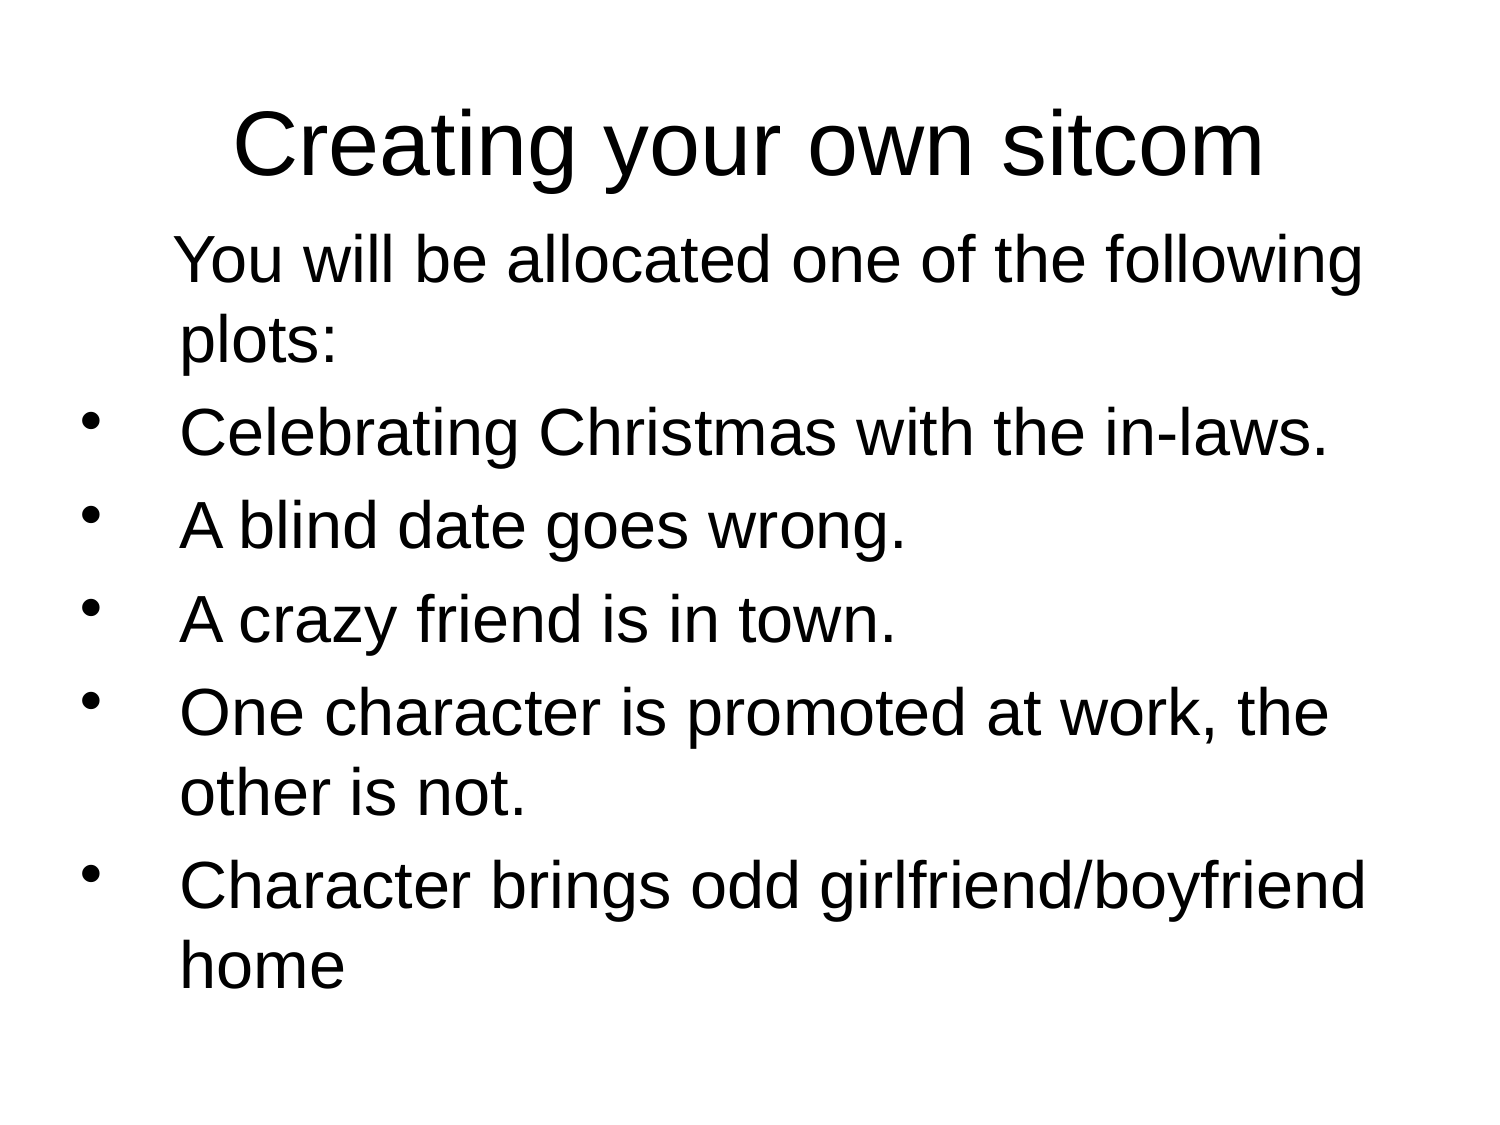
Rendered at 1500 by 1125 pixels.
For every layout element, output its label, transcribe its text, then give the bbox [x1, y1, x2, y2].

list You will be allocated one of the following plots: Celebrating Christmas with the in-laws. A blind date goes wrong. A crazy friend is in town. One character is promoted at work, the other is not. Character brings odd girlfriend/boyfriend home [64, 207, 1436, 1083]
title Creating your own sitcom [74, 44, 1426, 207]
